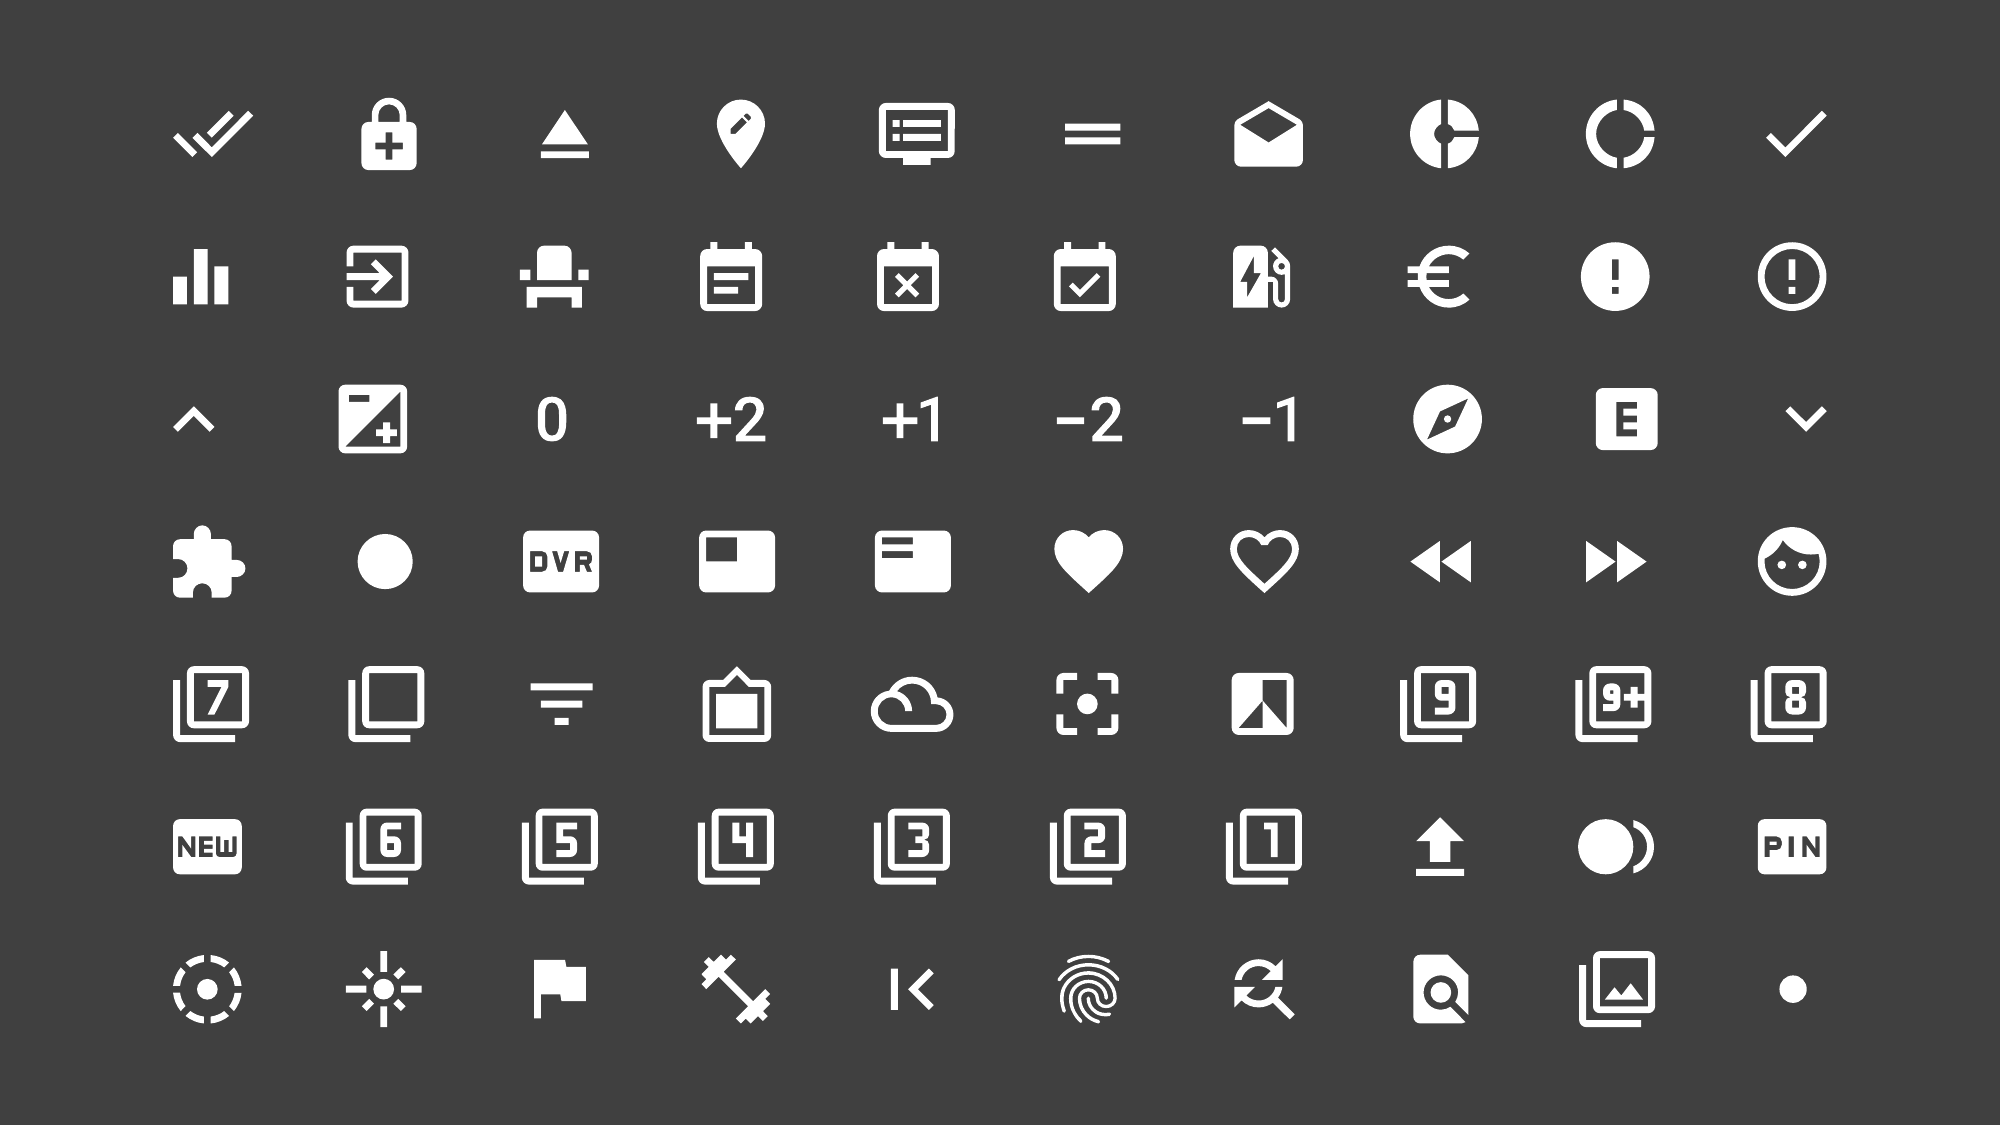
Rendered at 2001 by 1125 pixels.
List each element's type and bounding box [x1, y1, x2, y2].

text_box [1579, 965, 1642, 1028]
text_box [345, 822, 408, 885]
text_box [877, 242, 939, 312]
text_box [1056, 417, 1085, 425]
text_box [1065, 137, 1121, 145]
text_box [1097, 672, 1119, 694]
text_box [185, 955, 204, 968]
text_box [361, 97, 417, 171]
text_box [1766, 110, 1827, 158]
text_box [540, 151, 589, 159]
text_box [185, 1011, 204, 1024]
text_box [214, 266, 229, 305]
text_box [1091, 396, 1123, 442]
text_box [1750, 680, 1813, 743]
text_box [210, 955, 230, 968]
text_box [526, 286, 582, 308]
text_box [1416, 868, 1465, 876]
text_box [1057, 963, 1120, 982]
text_box [1056, 714, 1078, 735]
text_box [1595, 388, 1658, 451]
text_box [541, 109, 588, 145]
text_box [1586, 541, 1616, 583]
text_box [1757, 527, 1827, 596]
text_box [1441, 541, 1471, 583]
text_box [1585, 99, 1617, 169]
text_box [908, 968, 934, 1010]
text_box [870, 676, 954, 732]
text_box [1575, 680, 1638, 743]
text_box [920, 396, 938, 442]
text_box [1065, 123, 1121, 131]
text_box [173, 276, 187, 305]
text_box [1413, 954, 1469, 1024]
text_box [887, 808, 950, 871]
text_box [362, 666, 425, 729]
text_box [186, 666, 250, 729]
text_box [1623, 137, 1655, 169]
text_box [878, 102, 955, 165]
text_box [578, 269, 589, 281]
text_box [716, 99, 766, 169]
text_box [338, 384, 408, 454]
text_box [519, 269, 531, 281]
text_box [1447, 99, 1479, 131]
text_box [173, 525, 246, 598]
text_box [1054, 530, 1124, 594]
text_box [1097, 714, 1119, 735]
text_box [1617, 541, 1647, 583]
text_box [1407, 245, 1470, 308]
text_box [173, 819, 242, 875]
text_box [1593, 951, 1656, 1014]
text_box [1230, 530, 1299, 594]
text_box [1053, 242, 1116, 312]
text_box [1413, 384, 1482, 454]
text_box [1416, 817, 1465, 862]
text_box [696, 403, 732, 439]
text_box [1580, 242, 1650, 311]
text_box [1623, 99, 1655, 131]
text_box [380, 1006, 388, 1028]
text_box [197, 978, 218, 1000]
text_box [1067, 954, 1111, 964]
text_box [210, 1011, 230, 1024]
text_box [373, 978, 395, 1000]
text_box [401, 985, 422, 993]
text_box [540, 700, 583, 708]
text_box [1589, 666, 1652, 729]
text_box [359, 808, 422, 871]
text_box [361, 998, 374, 1012]
text_box [890, 968, 898, 1010]
text_box [1234, 986, 1295, 1020]
text_box [874, 530, 951, 593]
text_box [1578, 819, 1634, 875]
text_box [345, 985, 367, 993]
text_box [1063, 808, 1126, 871]
text_box [1234, 101, 1303, 167]
text_box [1757, 242, 1827, 311]
text_box [882, 403, 918, 439]
text_box [1785, 406, 1827, 432]
text_box [173, 967, 186, 986]
text_box [393, 967, 406, 980]
text_box [229, 992, 242, 1012]
text_box [1447, 137, 1479, 169]
text_box [873, 822, 936, 885]
text_box [1077, 693, 1098, 715]
text_box [348, 680, 411, 743]
text_box [535, 808, 598, 871]
text_box [1277, 396, 1295, 442]
text_box [554, 717, 569, 725]
text_box [173, 992, 186, 1012]
text_box [1060, 971, 1117, 1024]
text_box [700, 242, 763, 312]
text_box [537, 245, 572, 281]
text_box [537, 396, 567, 442]
text_box [380, 951, 388, 972]
text_box [1410, 99, 1442, 169]
text_box [229, 967, 242, 986]
text_box [1633, 820, 1655, 874]
text_box [1049, 822, 1113, 885]
text_box [734, 396, 766, 442]
text_box [701, 954, 771, 1024]
text_box [1779, 975, 1807, 1003]
text_box [1400, 680, 1463, 743]
text_box [534, 959, 586, 1019]
text_box [1239, 808, 1302, 871]
text_box [1757, 819, 1827, 875]
text_box [1056, 672, 1078, 694]
text_box [173, 680, 236, 743]
text_box [523, 530, 600, 593]
text_box [1225, 822, 1289, 885]
text_box [1242, 417, 1271, 425]
text_box [699, 530, 776, 593]
text_box [1231, 672, 1294, 735]
text_box [193, 249, 208, 305]
text_box [521, 822, 584, 885]
text_box [361, 967, 374, 980]
text_box [702, 666, 772, 742]
text_box [173, 406, 215, 432]
text_box [697, 822, 760, 885]
text_box [1233, 245, 1291, 308]
text_box [1410, 541, 1440, 583]
text_box [192, 110, 254, 158]
text_box [393, 998, 406, 1012]
text_box [346, 245, 409, 308]
text_box [530, 683, 593, 691]
text_box [173, 132, 198, 158]
text_box [1764, 666, 1827, 729]
text_box [357, 533, 413, 590]
text_box [1414, 666, 1477, 729]
text_box [711, 808, 774, 871]
text_box [1234, 959, 1283, 980]
